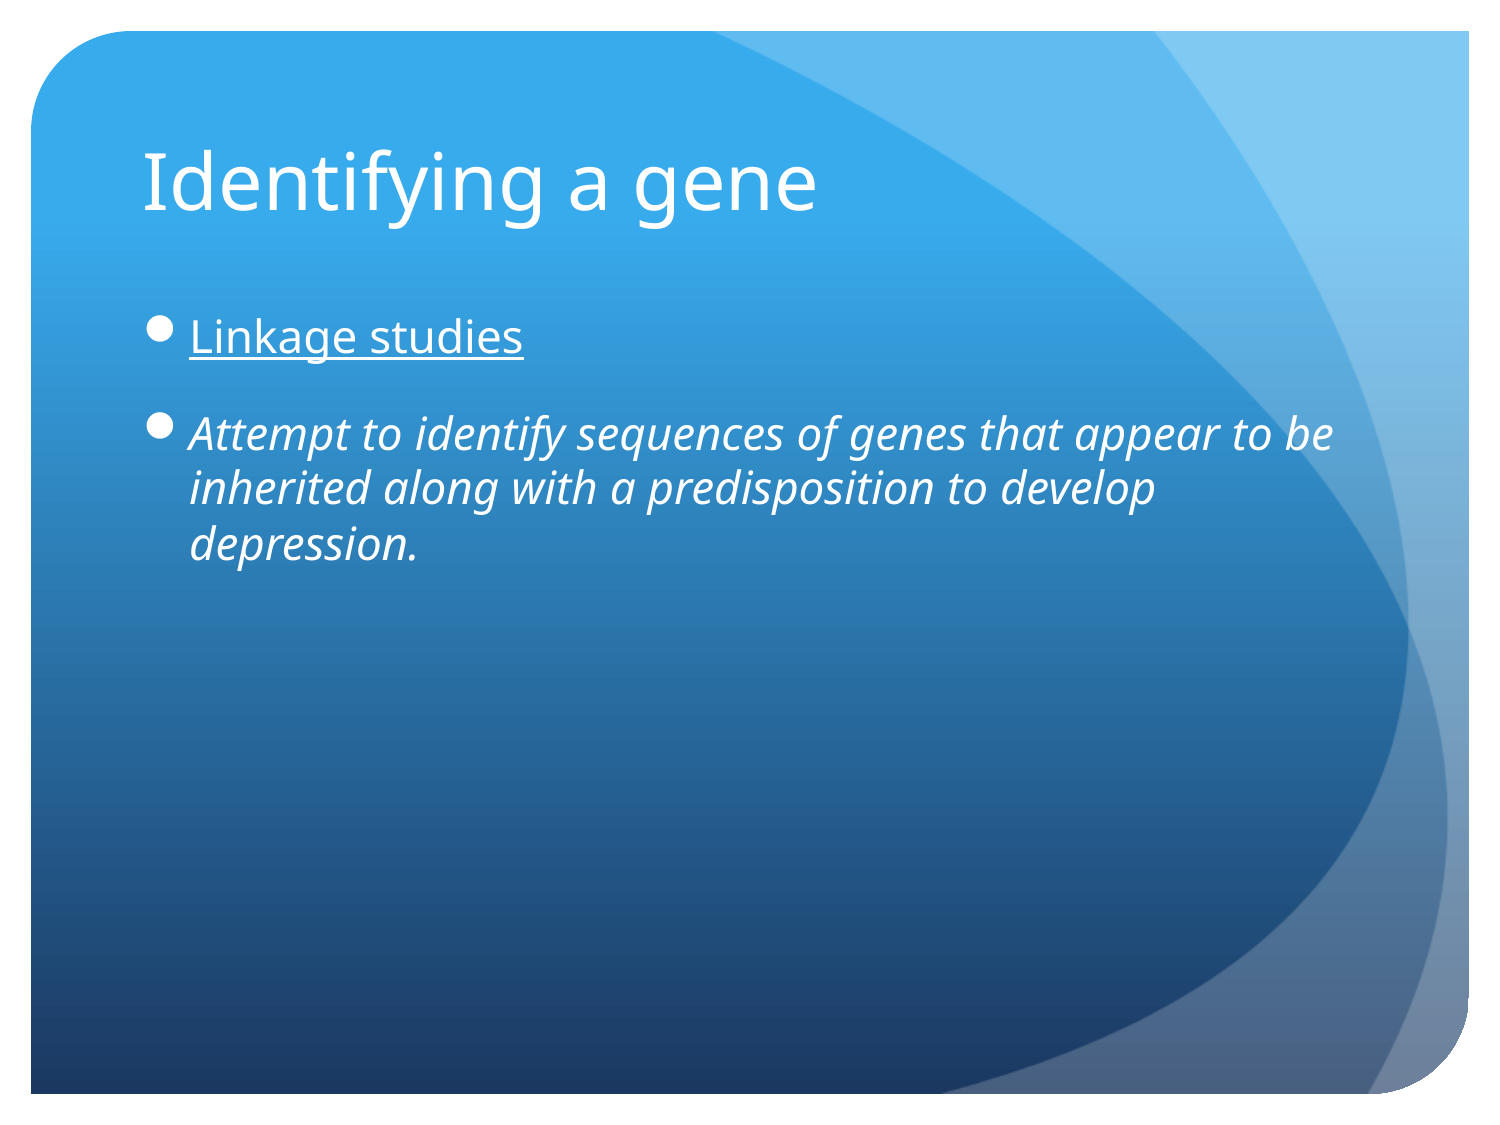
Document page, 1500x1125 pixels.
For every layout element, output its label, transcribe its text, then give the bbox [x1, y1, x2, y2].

list Linkage studies Attempt to identify sequences of genes that appear to be inherited along with a predisposition to develop depression. [127, 299, 1372, 991]
title Identifying a gene [127, 62, 1372, 234]
picture [24, 30, 1473, 1094]
